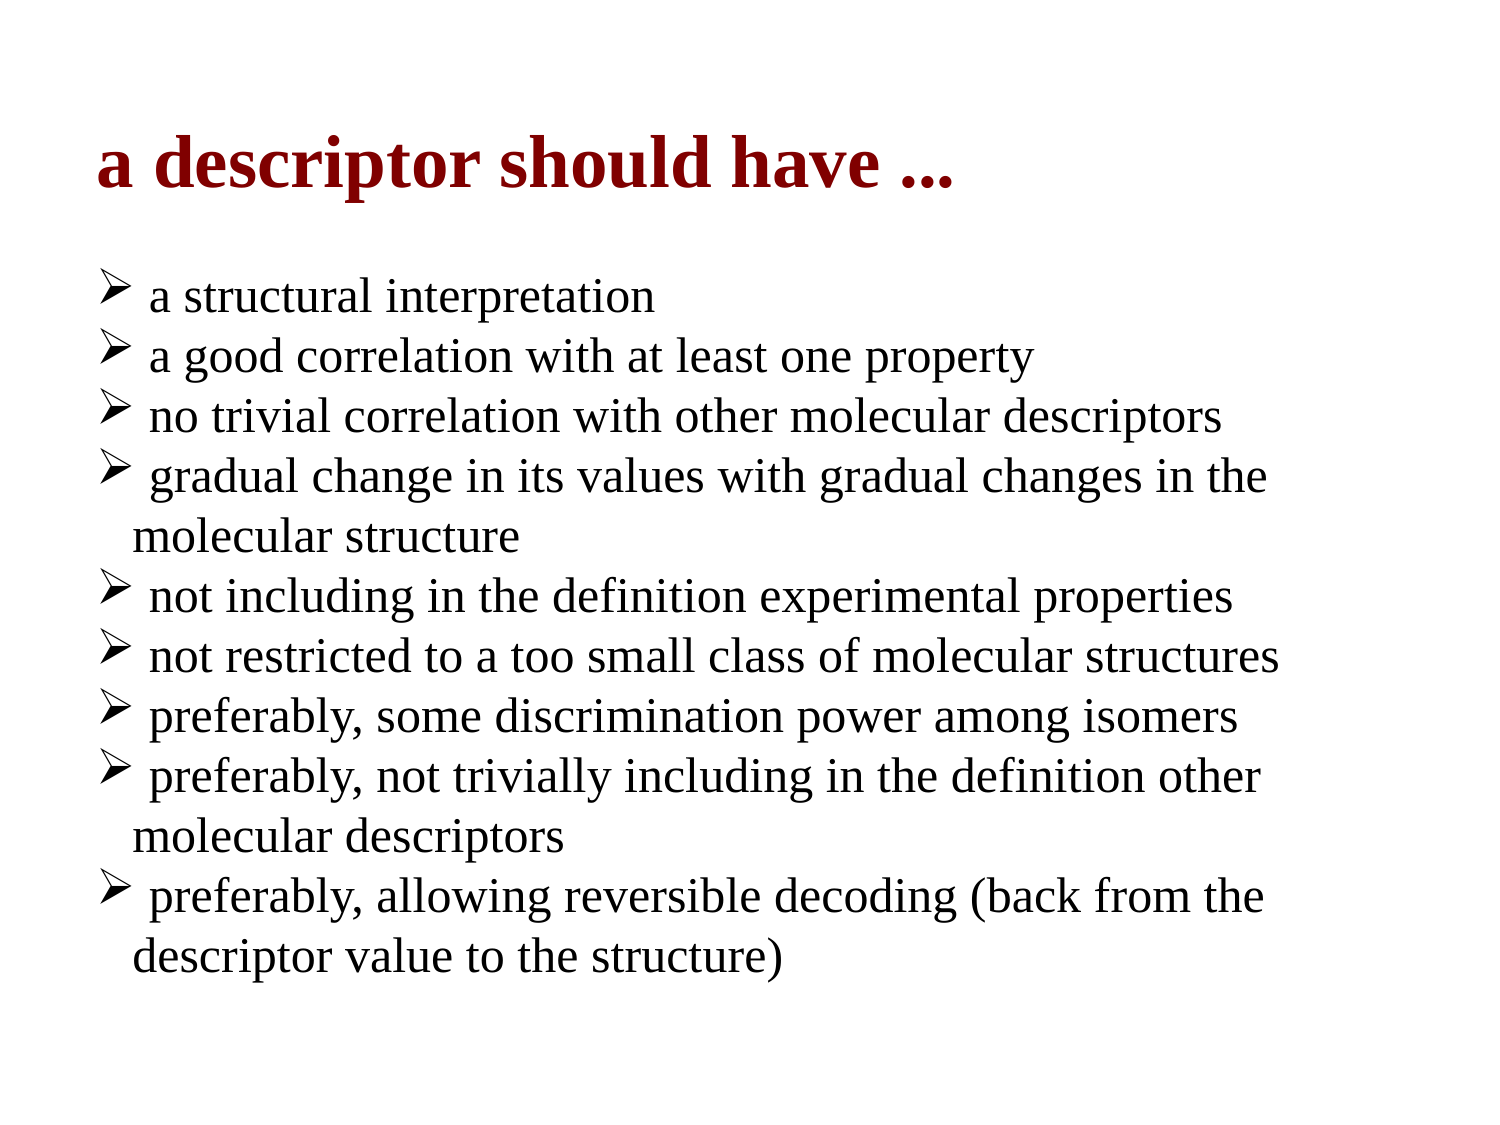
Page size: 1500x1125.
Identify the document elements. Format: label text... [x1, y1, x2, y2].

text_box a descriptor should have ... a structural interpretation a good correlation with at least one property no trivial correlation with other molecular descriptors gradual change in its values with gradual changes in the molecular structure not including in the definition experimental properties not restricted to a too small class of molecular structures preferably, some discrimination power among isomers preferably, not trivially including in the definition other molecular descriptors preferably, allowing reversible decoding (back from the descriptor value to the structure) [82, 105, 1348, 991]
